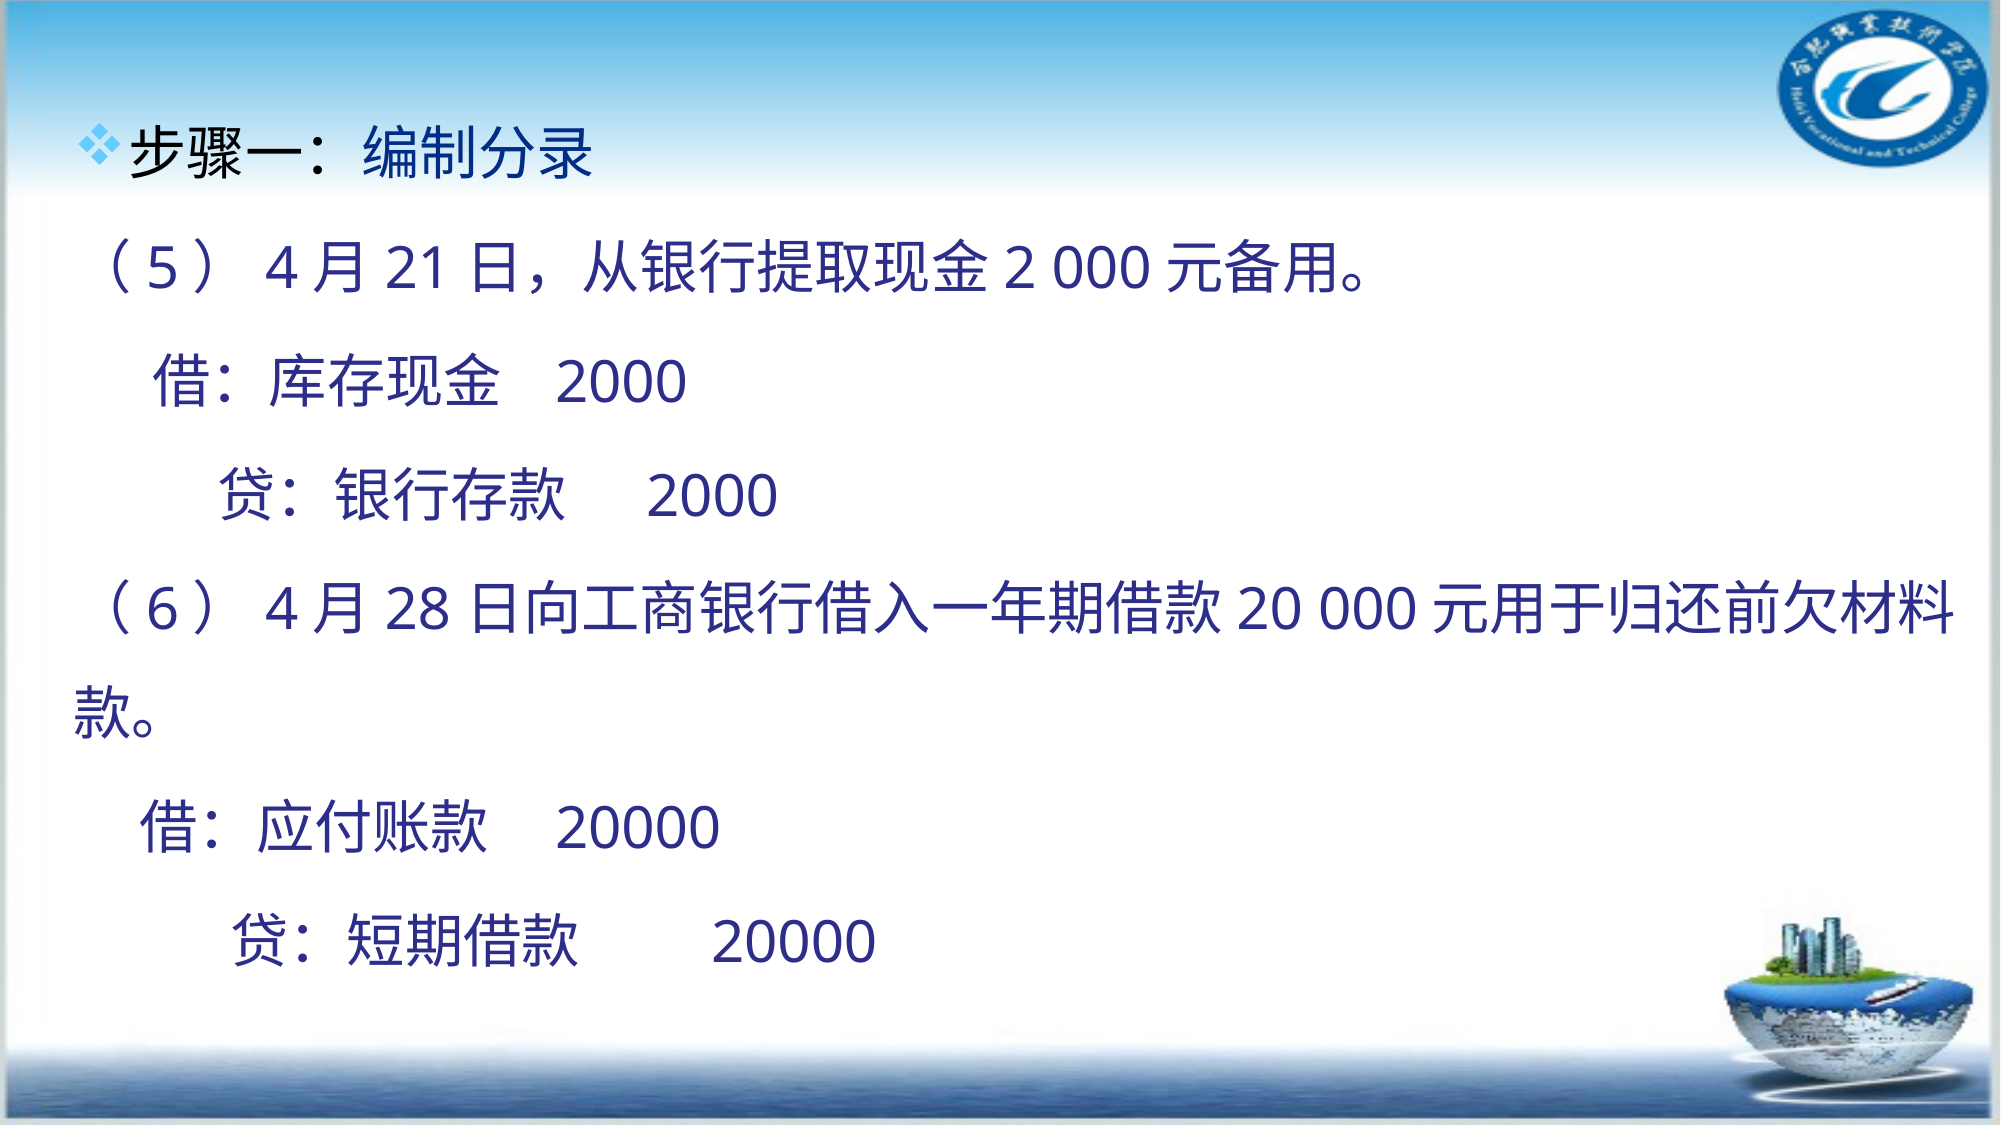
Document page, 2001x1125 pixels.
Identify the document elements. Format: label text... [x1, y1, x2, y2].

list 步骤一：编制分录 （5）4月21日，从银行提取现金2 000元备用。 借：库存现金 2000 贷：银行存款 2000 （6）4月28日向工商银行借入一年期借款20 000元用于归还前欠材料款。 借：应付账款 20000 贷：短期借款 20000 [58, 74, 1984, 1004]
slide_number [1433, 1024, 1900, 1103]
picture [0, 0, 2001, 1125]
